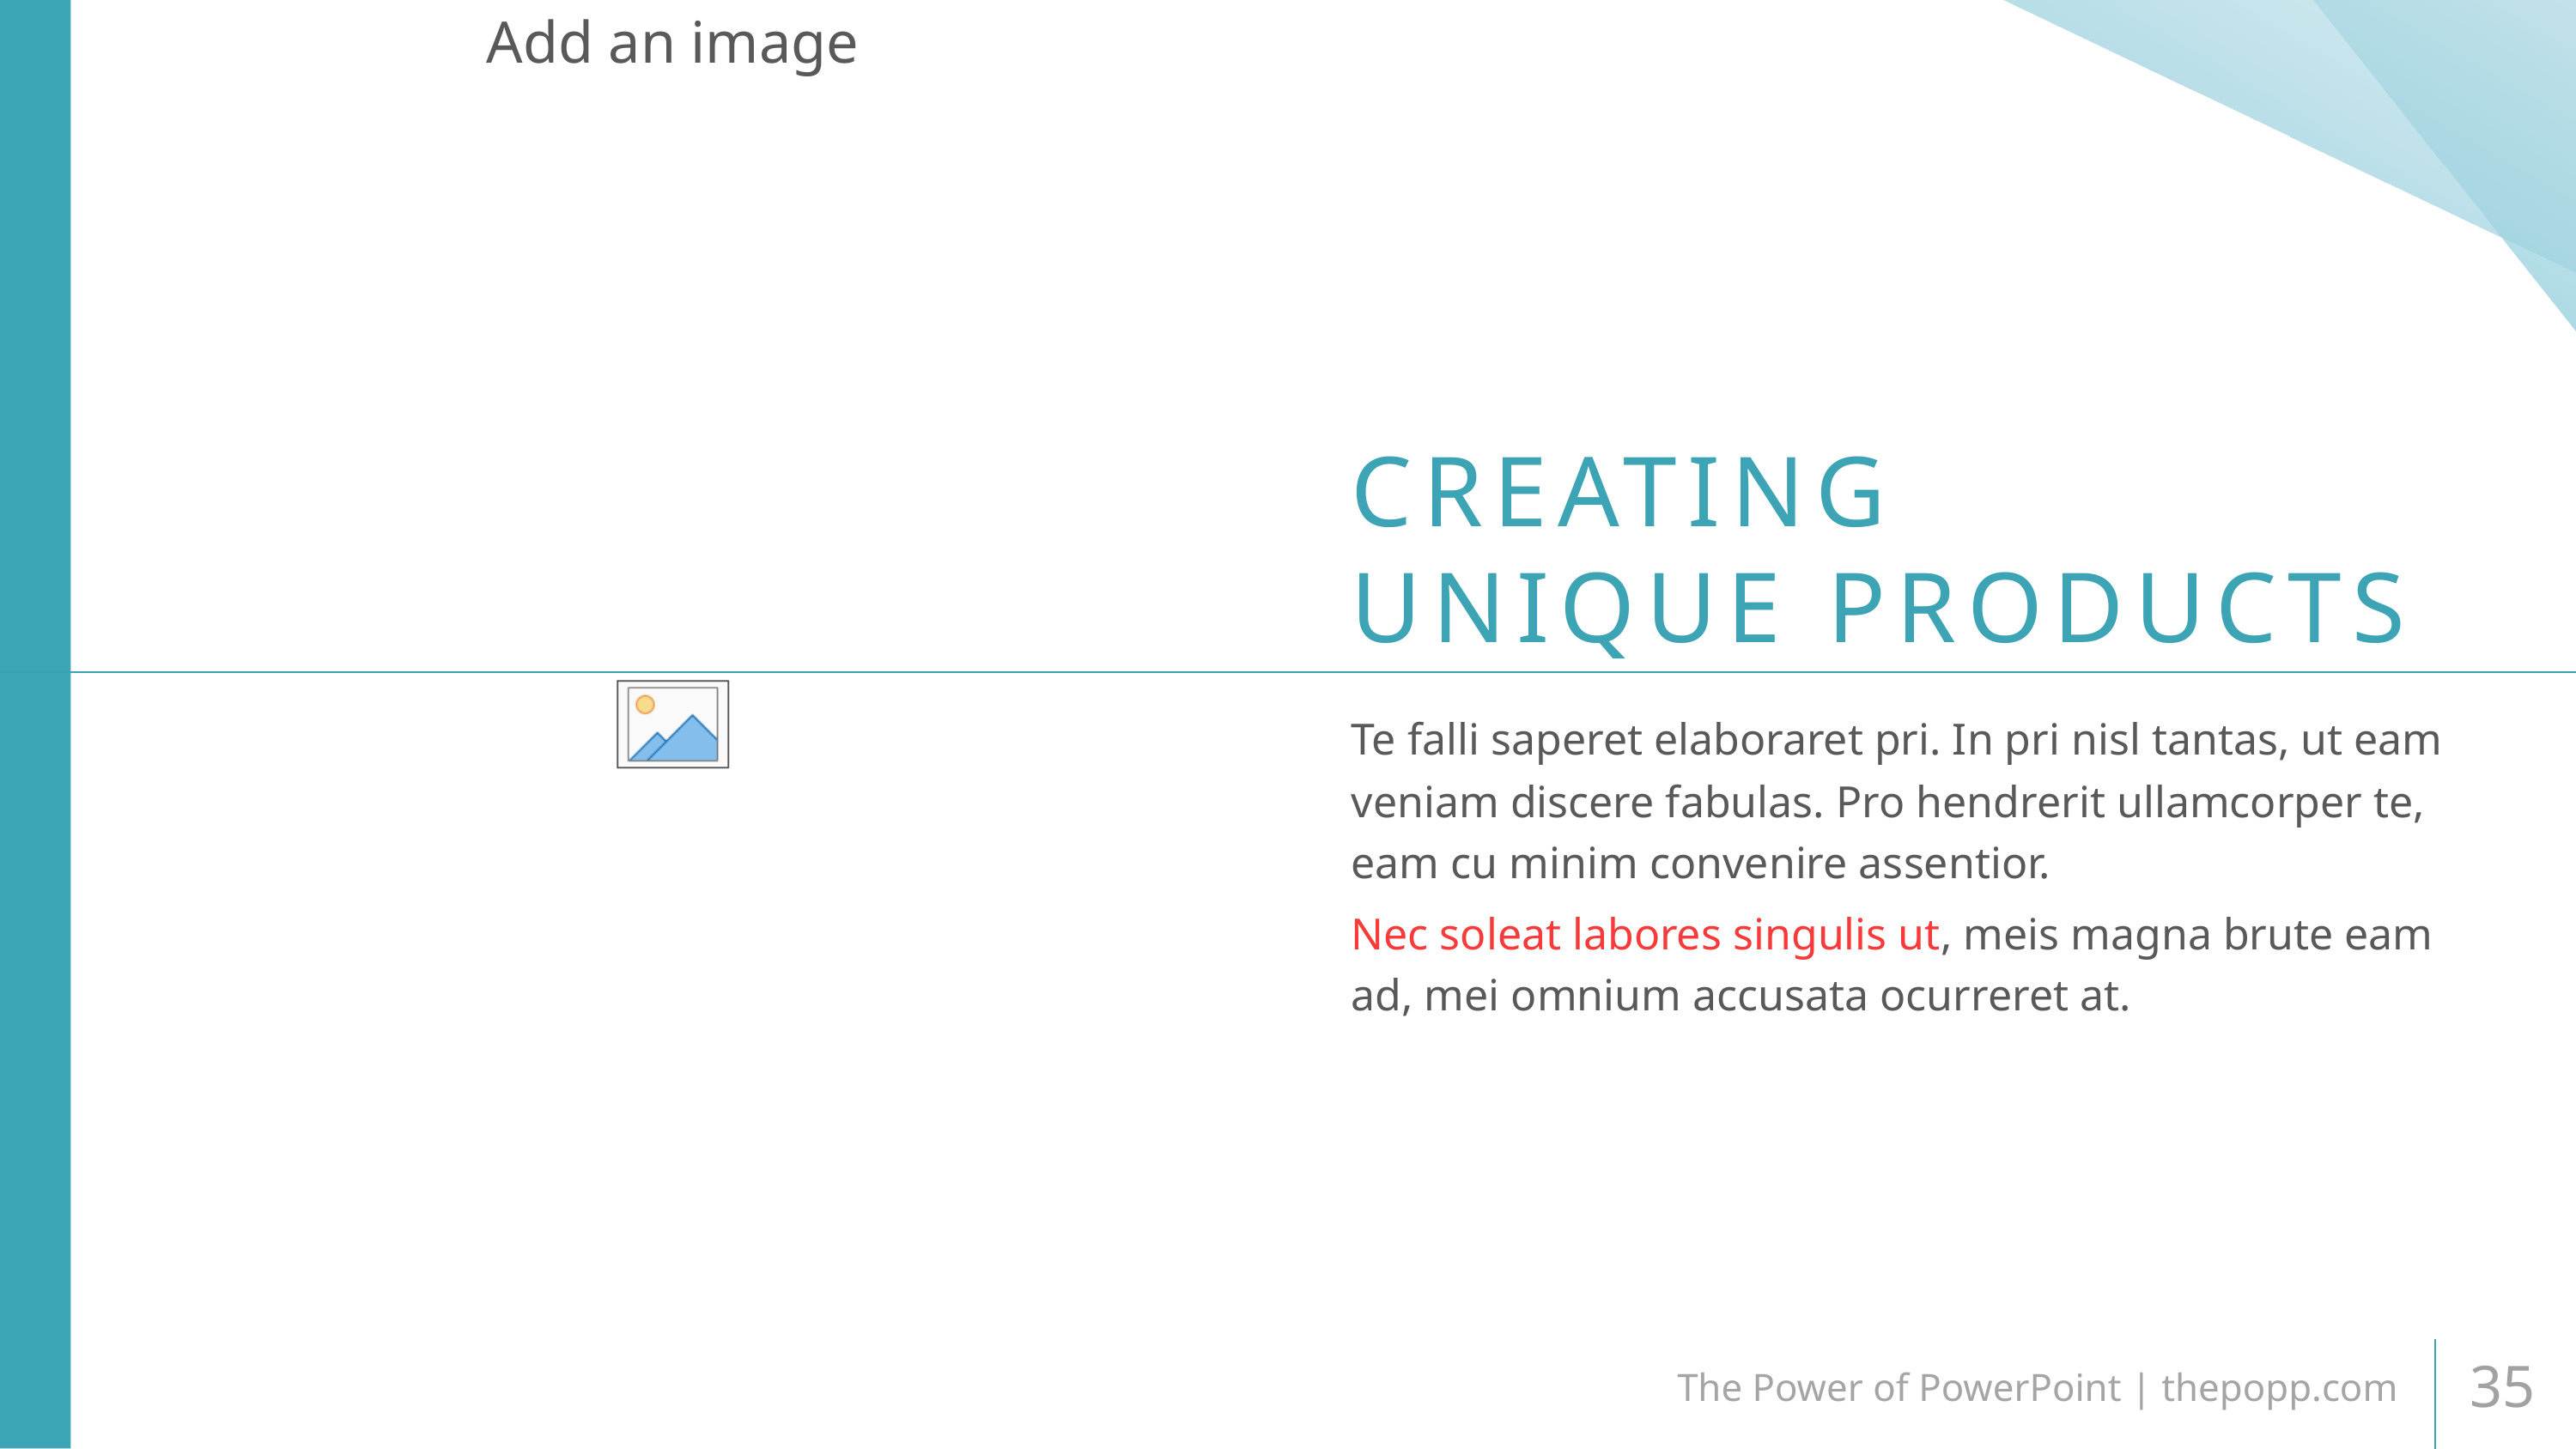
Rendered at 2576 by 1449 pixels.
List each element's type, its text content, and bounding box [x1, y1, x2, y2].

picture [58, 0, 1289, 1449]
slide_number 35 [2446, 1350, 2575, 1428]
footer The Power of PowerPoint | thepopp.com [1326, 1350, 2421, 1428]
list CREATING UNIQUE PRODUCTS [1327, 280, 2512, 674]
list Te falli saperet elaboraret pri. In pri nisl tantas, ut eam veniam discere fabulas. Pro hendrerit ullamcorper te, eam cu minim convenire assentior. Nec soleat labores singulis ut, meis magna brute eam ad, mei omnium accusata ocurreret at. [1327, 690, 2512, 1187]
